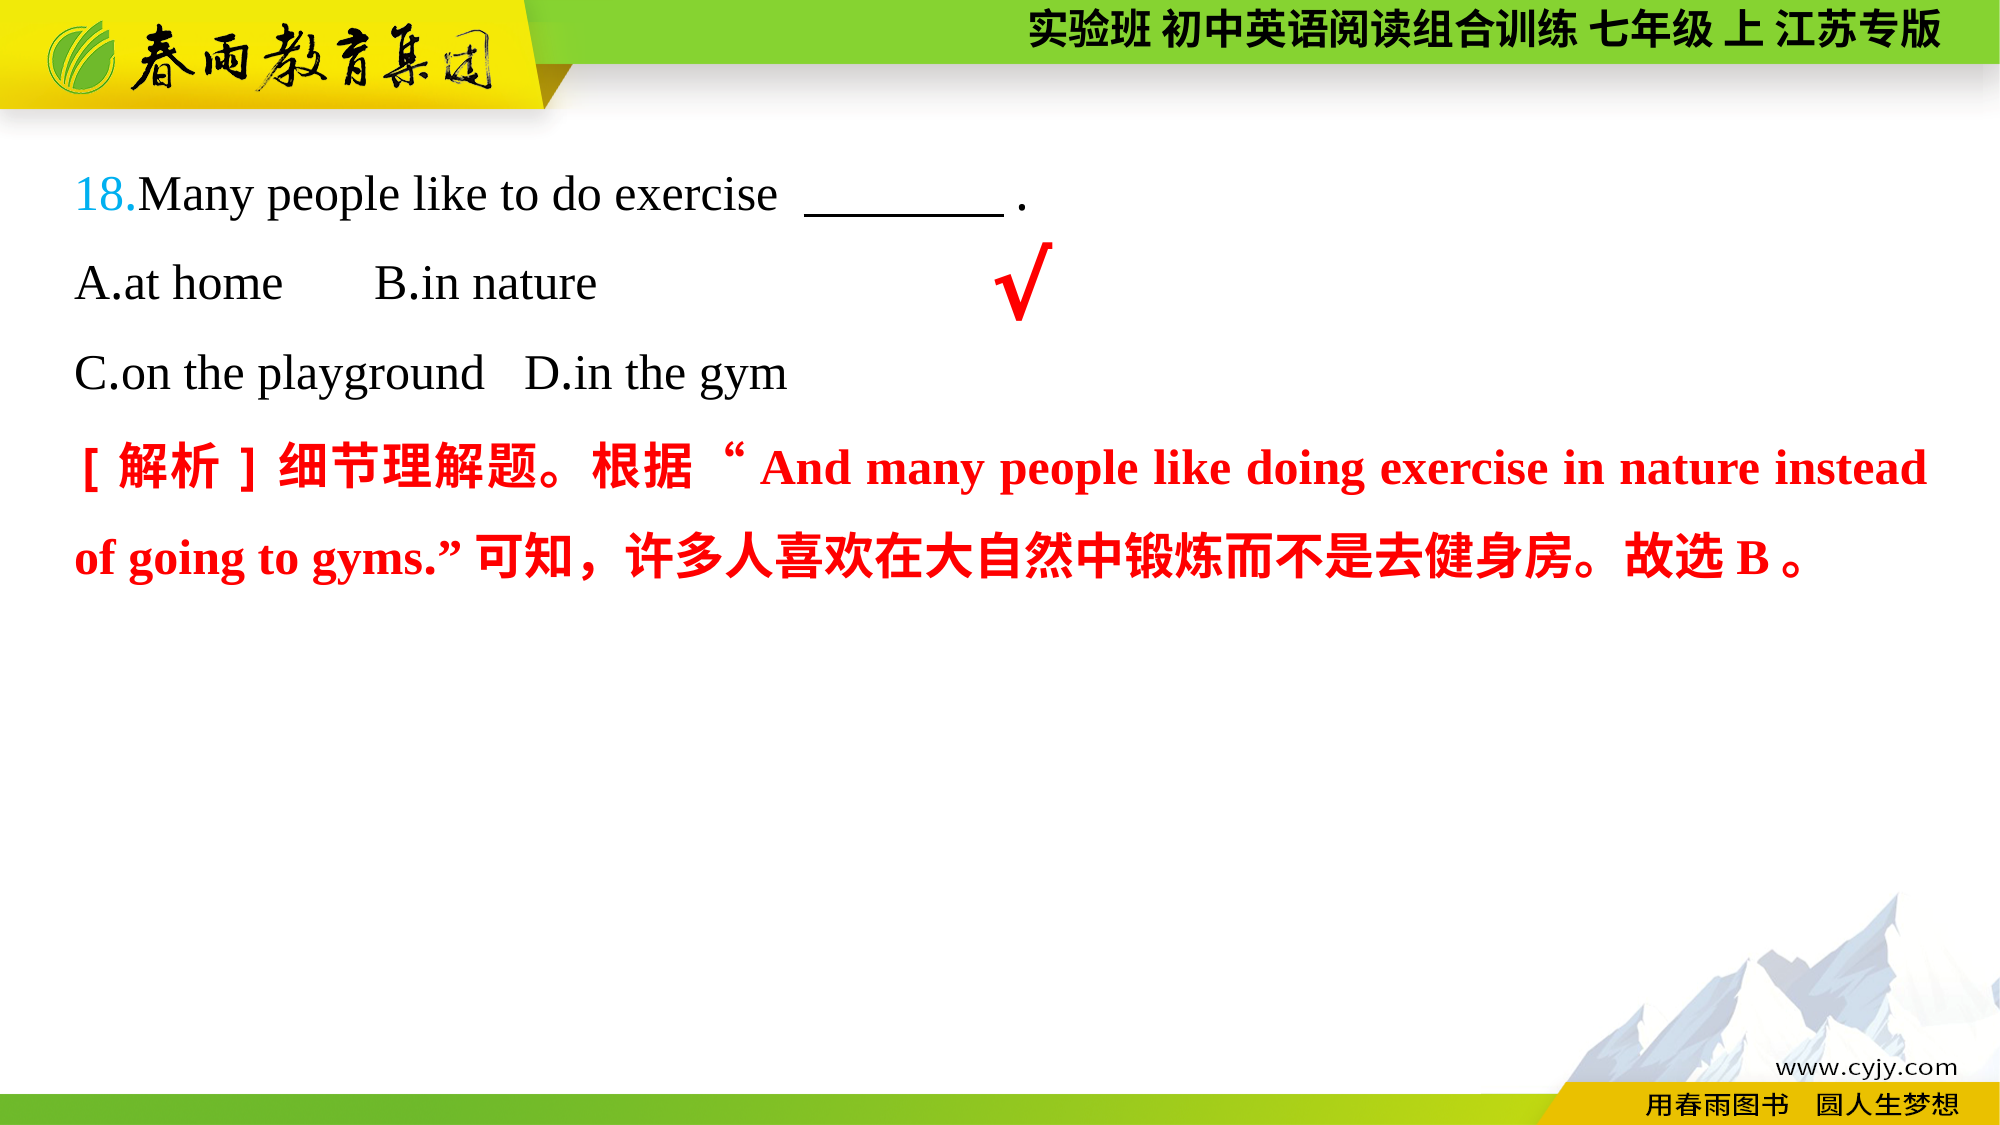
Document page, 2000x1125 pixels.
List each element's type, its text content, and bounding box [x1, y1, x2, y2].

picture [0, 0, 2000, 1125]
text_box [解析]细节理解题。根据“And many people like doing exercise in nature instead of going to gyms.”可知，许多人喜欢在大自然中锻炼而不是去健身房。故选B。 [59, 397, 1944, 593]
list 18.Many people like to do exercise . A.at home B.in nature C.on the playground D.in the gym [59, 122, 1944, 397]
